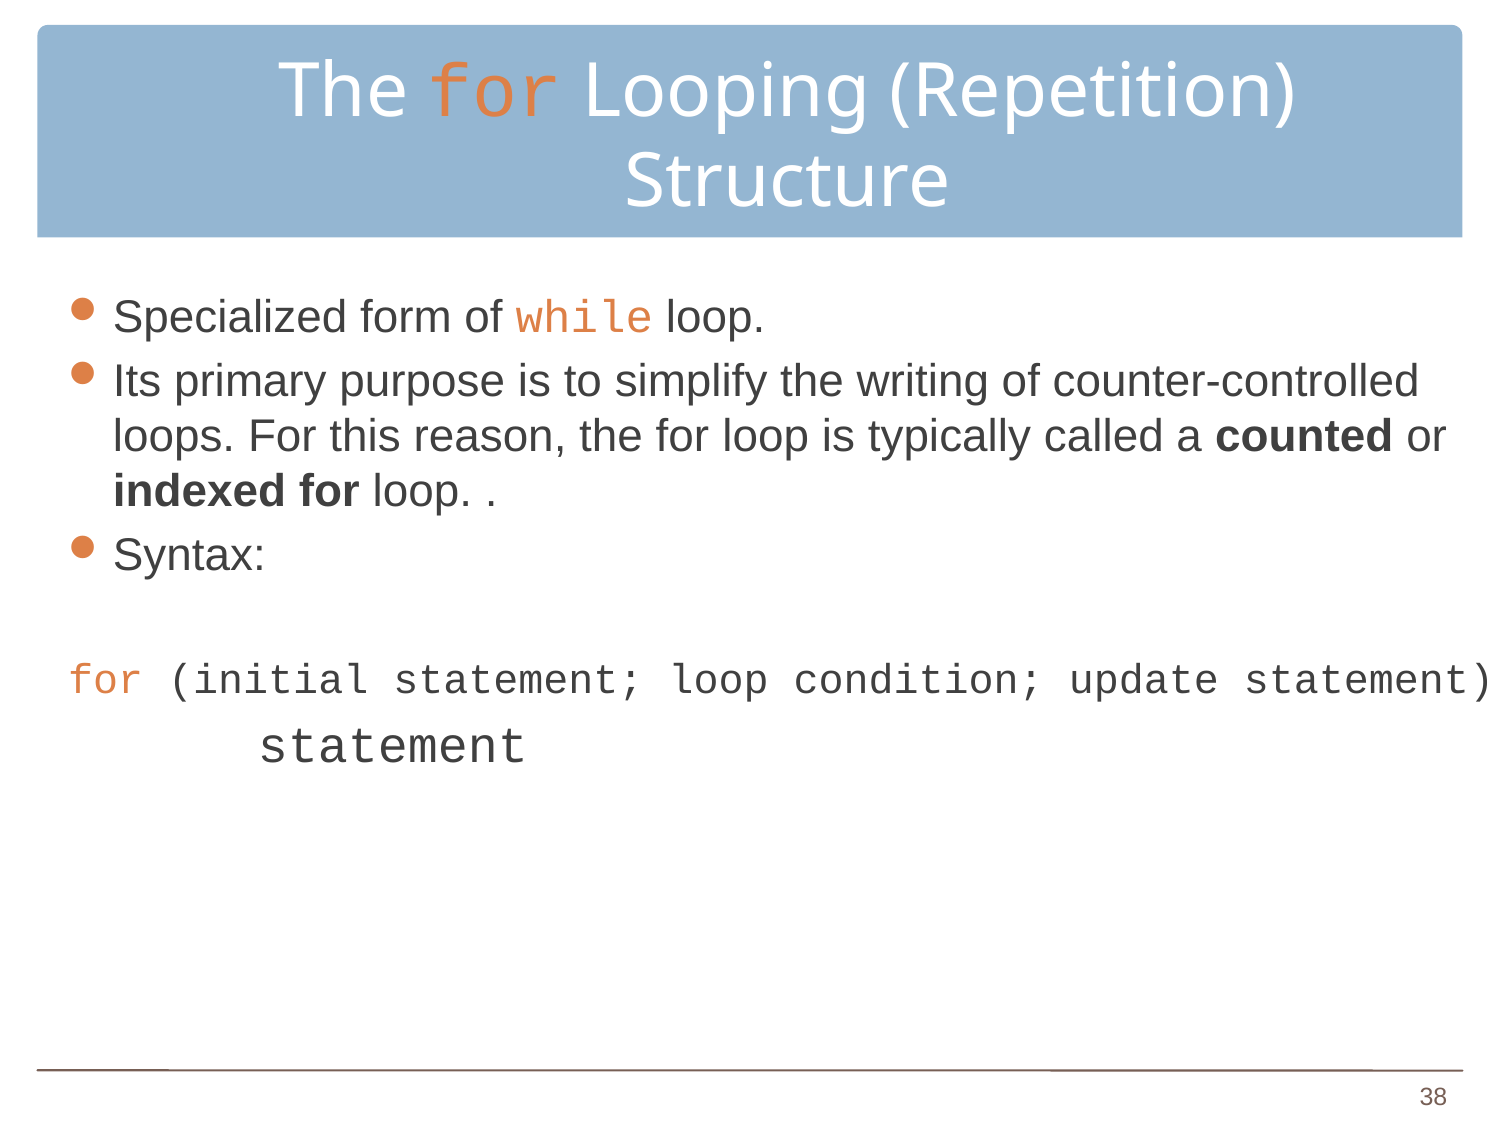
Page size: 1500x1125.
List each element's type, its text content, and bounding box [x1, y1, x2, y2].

slide_number 38 [1112, 1069, 1463, 1123]
title The for Looping (Repetition) Structure [149, 49, 1426, 213]
list Specialized form of while loop. Its primary purpose is to simplify the writing of counter-controlled loops. For this reason, the for loop is typically called a counted or indexed for loop. . Syntax: for (initial statement; loop condition; update statement) statement [52, 278, 1500, 1017]
